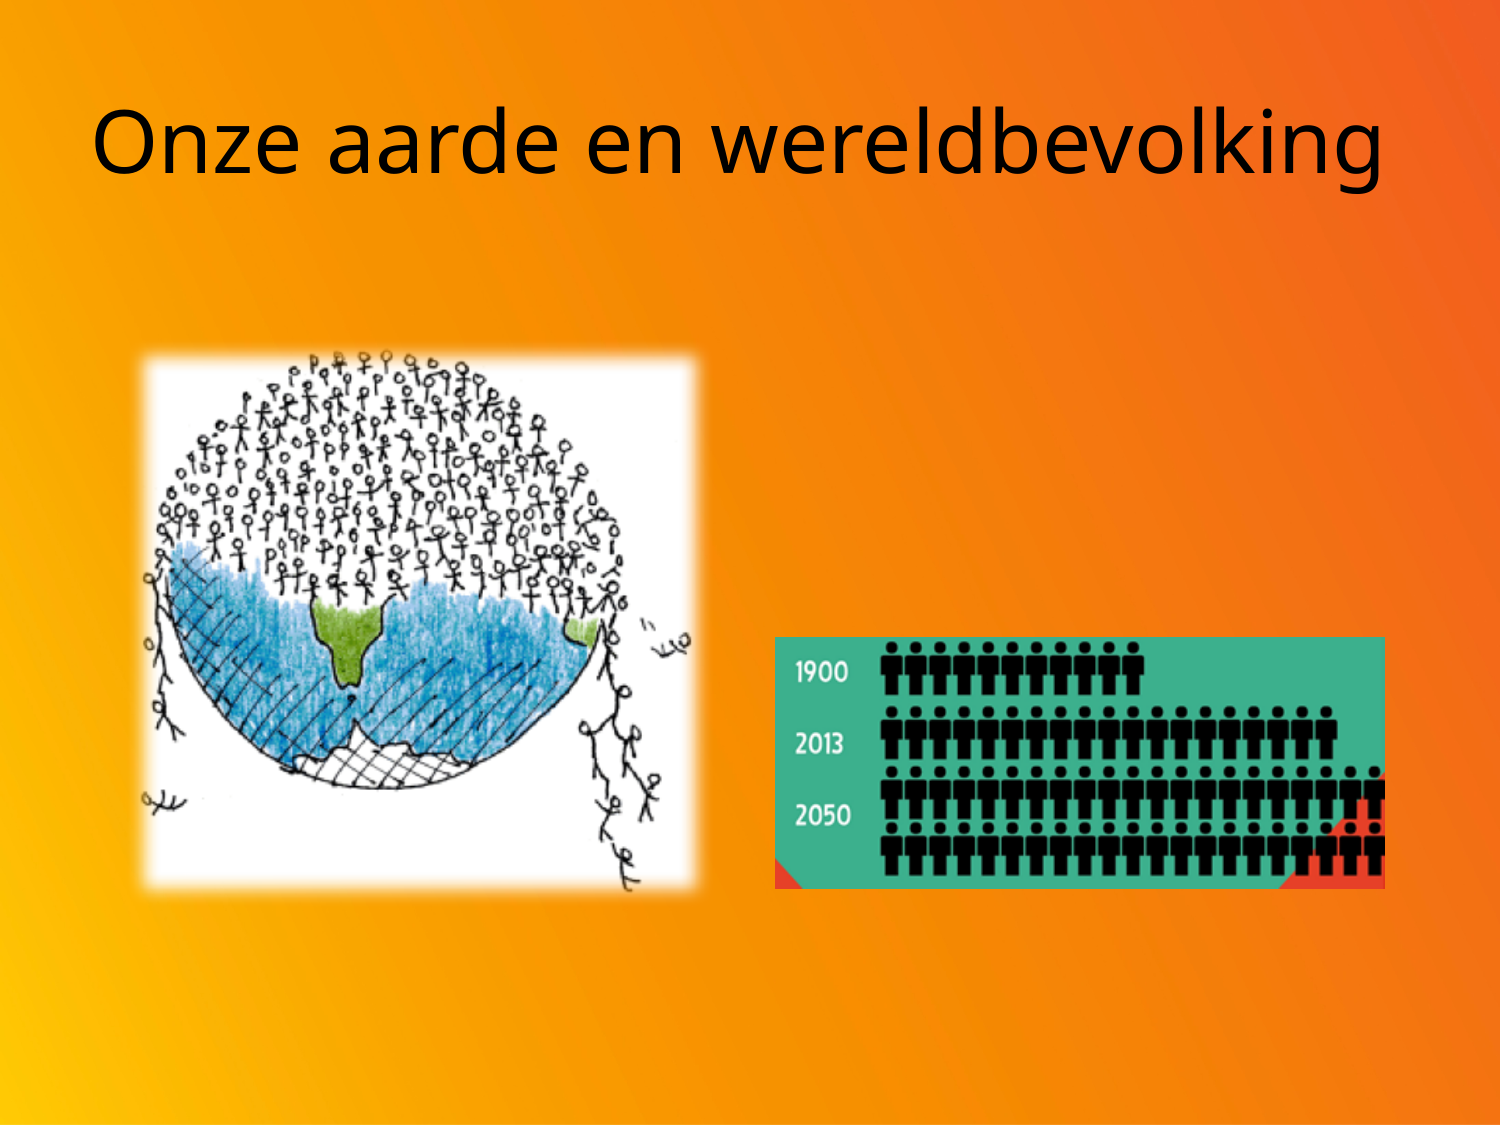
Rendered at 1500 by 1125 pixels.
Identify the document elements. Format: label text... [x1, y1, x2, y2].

picture [0, 0, 1500, 1125]
title Onze aarde en wereldbevolking [75, 45, 1425, 233]
